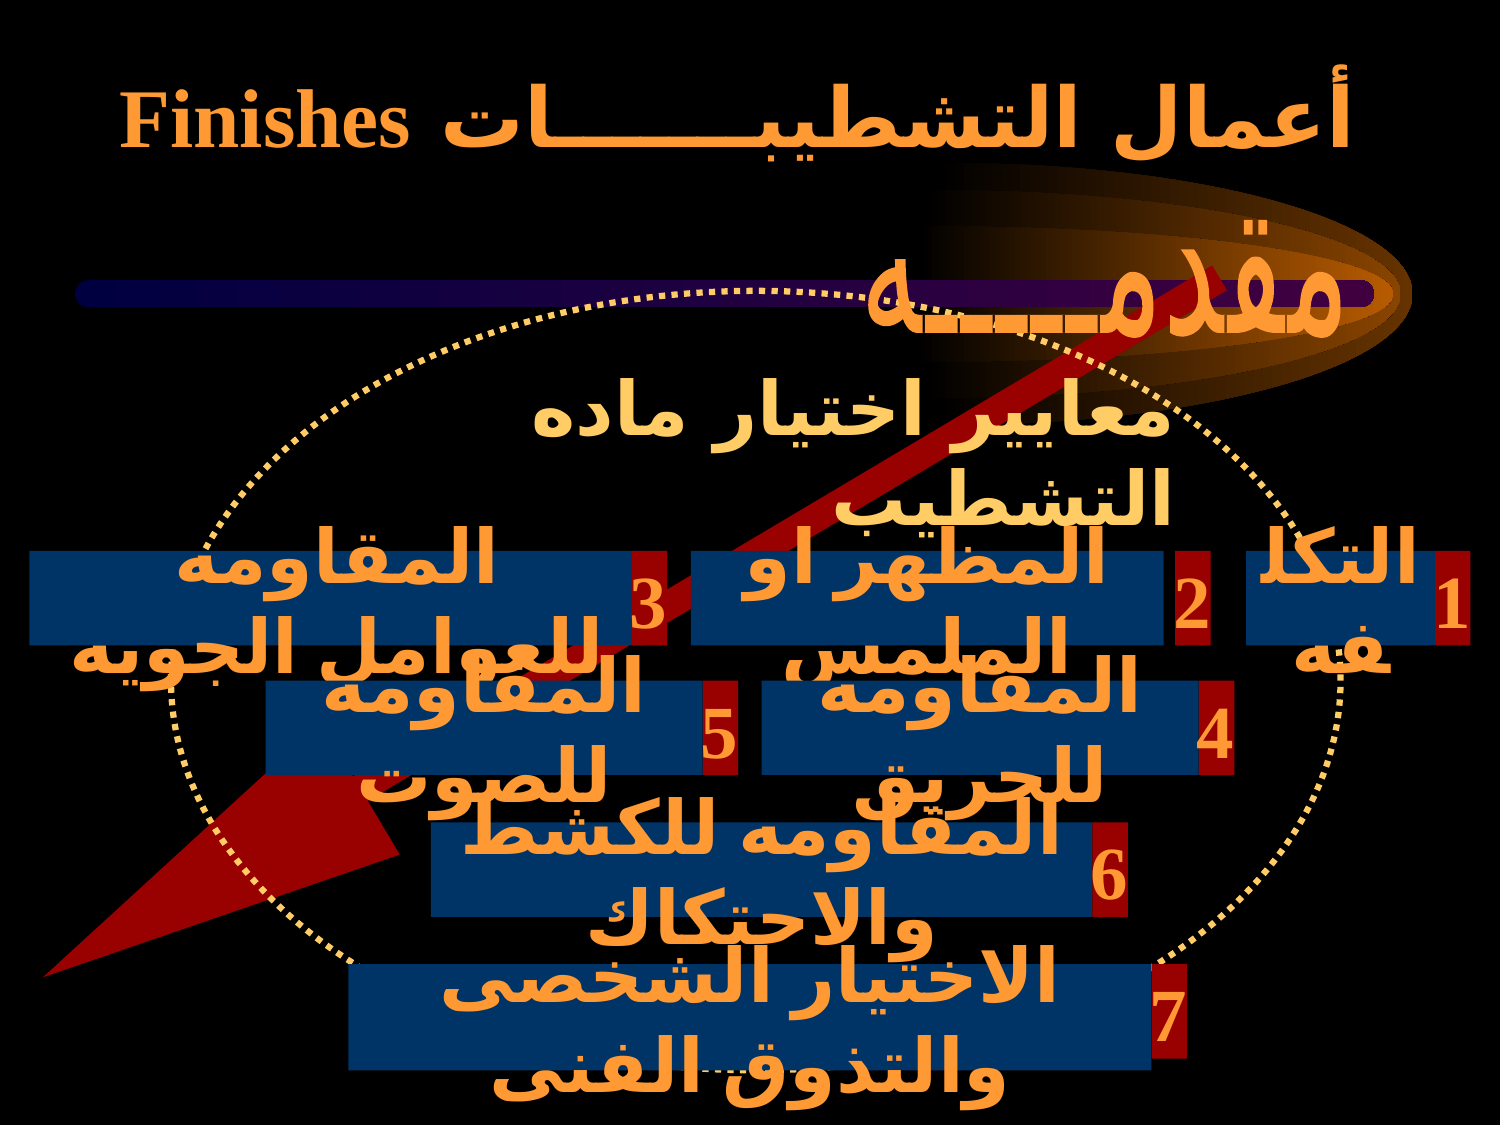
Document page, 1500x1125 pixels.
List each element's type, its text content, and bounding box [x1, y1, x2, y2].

text_box المقاومه للصوت [265, 680, 702, 775]
text_box المقاومه للعوامل الجويه [29, 550, 631, 646]
text_box المقاومه للحريق [761, 680, 1198, 775]
text_box المقاومه للكشط والاحتكاك [430, 822, 1092, 917]
text_box الاختيار الشخصى والتذوق الفنى [348, 964, 1152, 1071]
text_box 7 [1151, 964, 1187, 1059]
text_box المظهر او الملمس [690, 550, 1164, 646]
text_box 5 [702, 680, 739, 776]
text_box 4 [1198, 680, 1235, 776]
text_box [374, 290, 1137, 385]
text_box أعمال التشطيبـــــــات Finishes [171, 30, 1305, 197]
text_box [42, 823, 271, 978]
text_box 1 [1435, 550, 1471, 646]
text_box [171, 409, 1341, 964]
text_box 2 [1175, 550, 1211, 646]
text_box 3 [631, 550, 668, 646]
text_box 6 [1092, 822, 1128, 917]
text_box التكلفه [1246, 550, 1435, 646]
text_box [1068, 265, 1227, 365]
text_box معايير اختيار ماده التشطيب [312, 385, 1176, 516]
